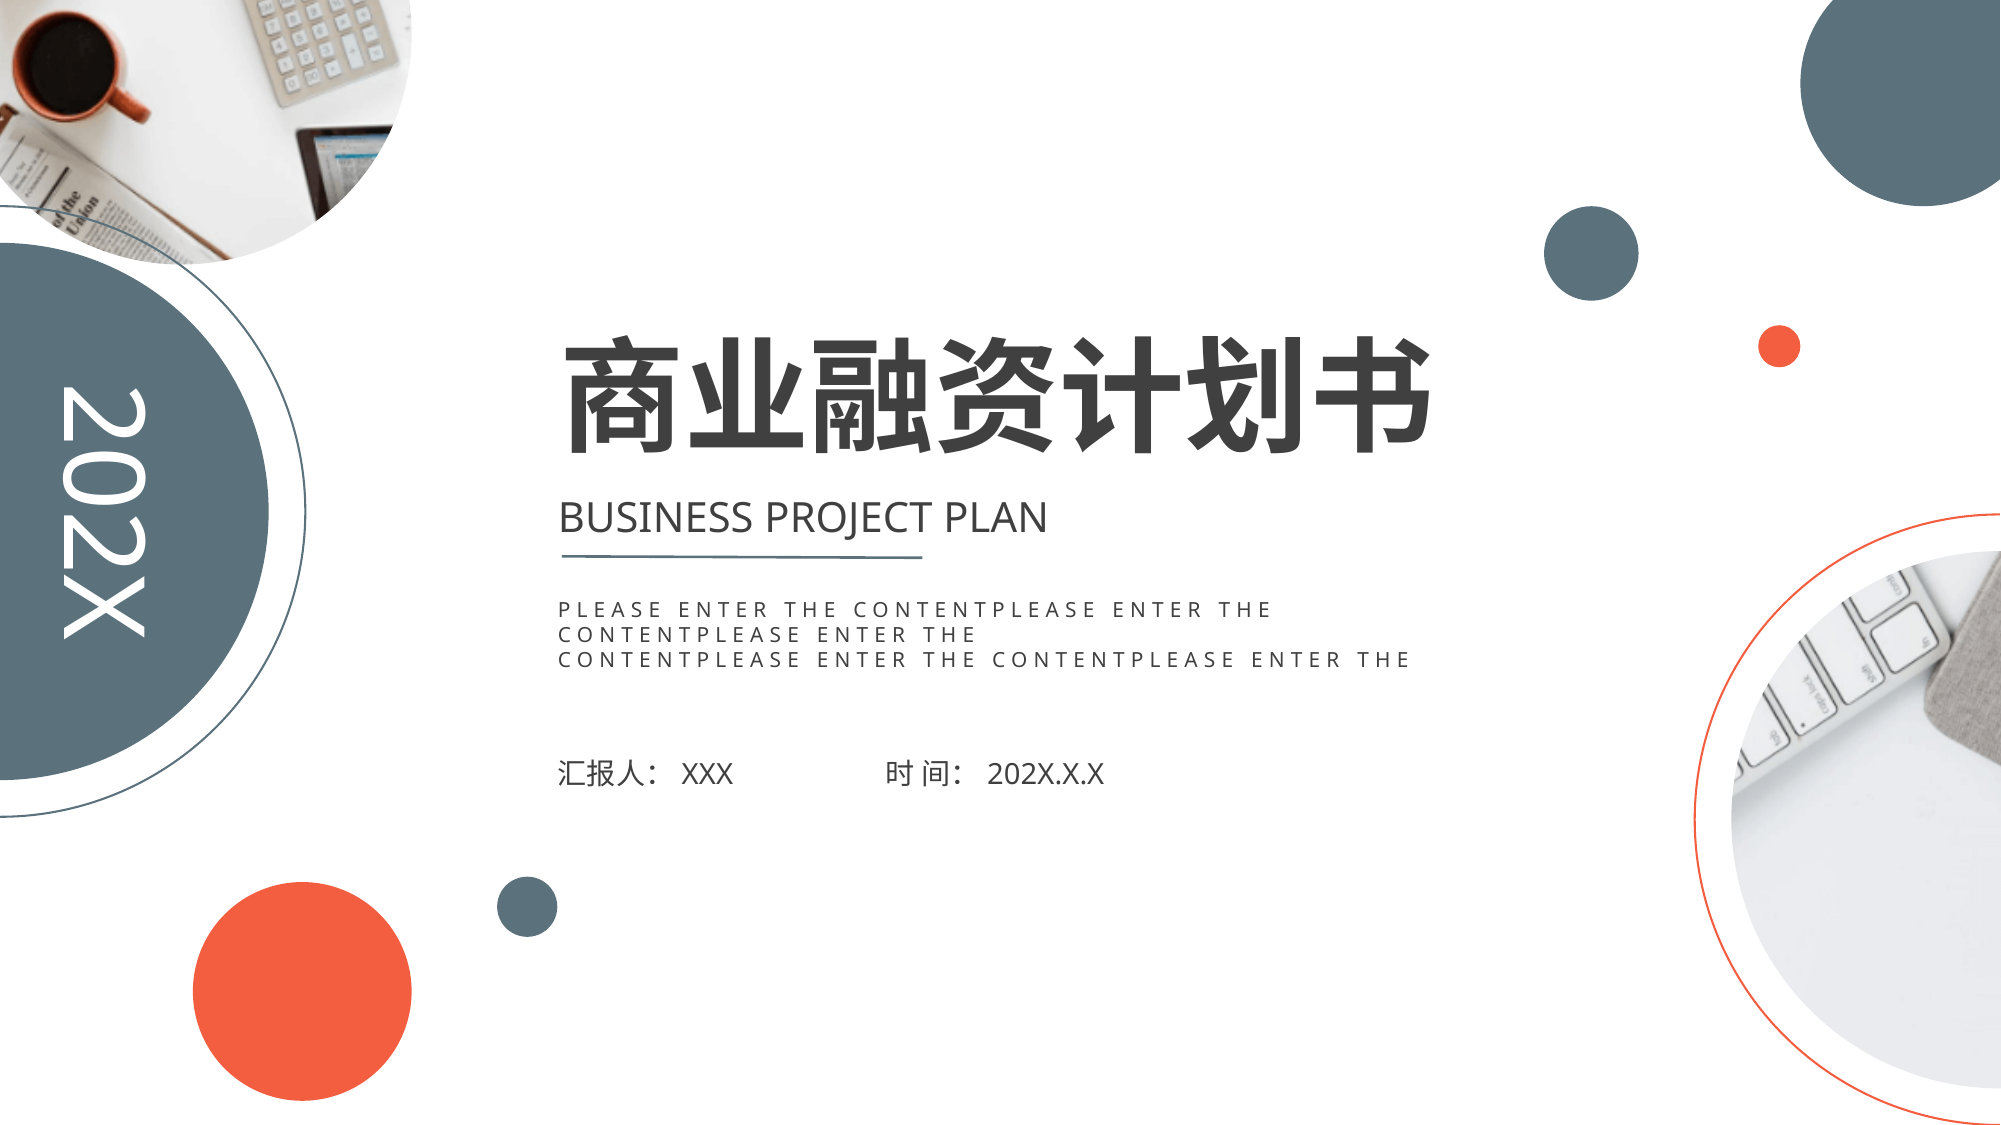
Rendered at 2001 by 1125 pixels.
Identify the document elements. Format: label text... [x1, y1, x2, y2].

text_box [1694, 514, 2000, 1125]
text_box [1799, 0, 2000, 208]
text_box 汇报人：XXX [543, 747, 811, 798]
text_box [0, 0, 413, 230]
text_box PLEASE ENTER THE CONTENTPLEASE ENTER THE CONTENTPLEASE ENTER THE CONTENTPLEASE ENTER THE CONTENTPLEASE ENTER THE [543, 589, 1545, 679]
text_box [191, 881, 413, 1102]
text_box 时 间：202X.X.X [871, 747, 1139, 798]
text_box [496, 875, 559, 938]
text_box [1757, 324, 1802, 369]
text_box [0, 206, 306, 817]
text_box 商业融资计划书 [544, 309, 1450, 475]
text_box BUSINESS PROJECT PLAN [543, 483, 1264, 549]
text_box [1543, 205, 1640, 302]
